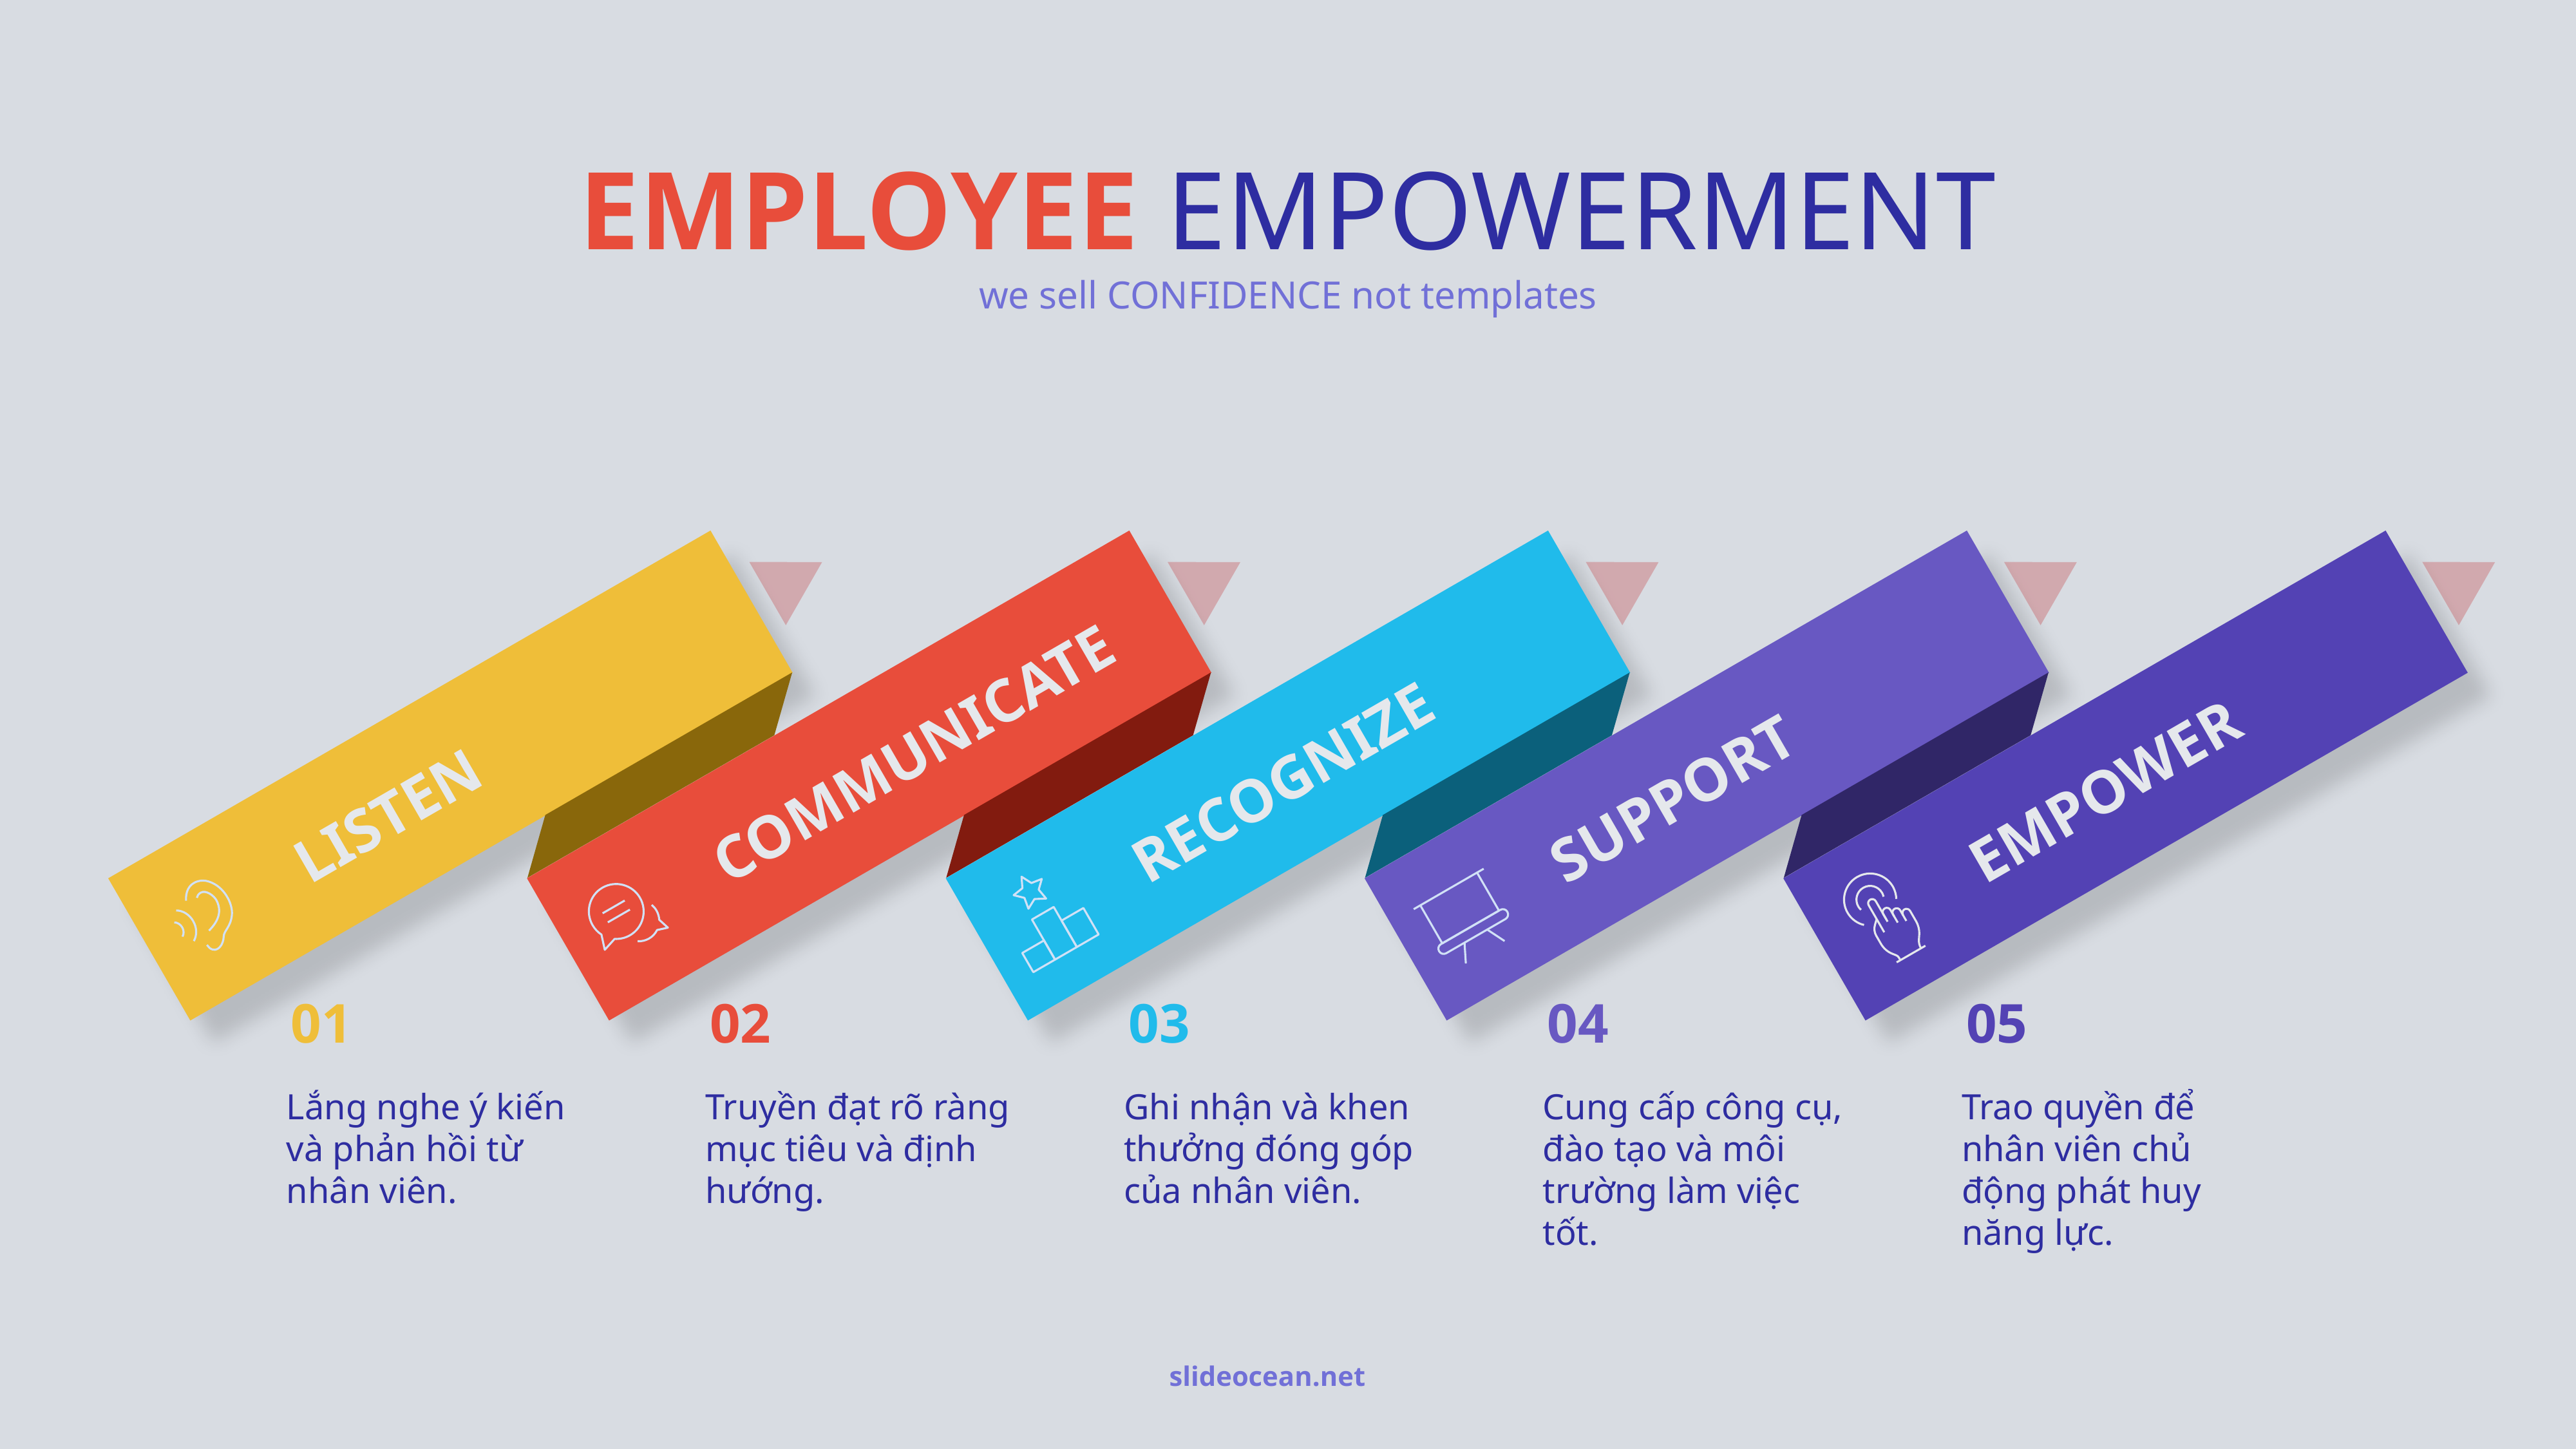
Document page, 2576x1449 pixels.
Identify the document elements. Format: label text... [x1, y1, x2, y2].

text_box Cung cấp công cụ, đào tạo và môi trường làm việc tốt. [1533, 1079, 1866, 1257]
text_box [526, 529, 1211, 1022]
text_box slideocean.net [1159, 1354, 1376, 1397]
text_box [747, 561, 824, 627]
text_box [638, 905, 668, 942]
text_box RECOGNIZE [1108, 569, 1609, 904]
text_box [2002, 561, 2079, 627]
text_box [1782, 529, 2470, 1022]
text_box 02 [700, 985, 833, 1059]
text_box Trao quyền để nhân viên chủ động phát huy năng lực. [1952, 1079, 2285, 1257]
text_box Ghi nhận và khen thưởng đóng góp của nhân viên. [1114, 1079, 1447, 1215]
text_box [174, 922, 184, 937]
text_box [589, 884, 644, 950]
text_box [1363, 529, 2049, 1022]
text_box [185, 880, 232, 950]
text_box [526, 670, 794, 877]
text_box [1166, 561, 1242, 627]
text_box [945, 670, 1213, 877]
text_box Lắng nghe ý kiến và phản hồi từ nhân viên. [277, 1079, 609, 1215]
text_box [176, 910, 196, 942]
text_box [1844, 873, 1926, 963]
text_box [1414, 868, 1508, 964]
text_box 01 [281, 985, 414, 1059]
text_box SUPPORT [1526, 569, 2027, 904]
text_box COMMUNICATE [688, 569, 1189, 904]
text_box [1783, 670, 2050, 877]
text_box 05 [1956, 985, 2089, 1059]
text_box [1584, 561, 1661, 627]
text_box EMPOWER [1944, 569, 2446, 904]
text_box [1364, 670, 1632, 876]
text_box [2420, 561, 2497, 627]
text_box 04 [1538, 985, 1671, 1059]
text_box [1013, 876, 1046, 909]
text_box we sell CONFIDENCE not templates [969, 266, 1607, 321]
text_box [106, 529, 793, 1022]
text_box EMPLOYEE EMPOWERMENT [570, 137, 2006, 276]
text_box 03 [1119, 985, 1252, 1059]
text_box [944, 529, 1631, 1022]
text_box Truyền đạt rõ ràng mục tiêu và định hướng. [696, 1079, 1028, 1215]
text_box LISTEN [270, 569, 771, 904]
text_box [1022, 907, 1099, 972]
